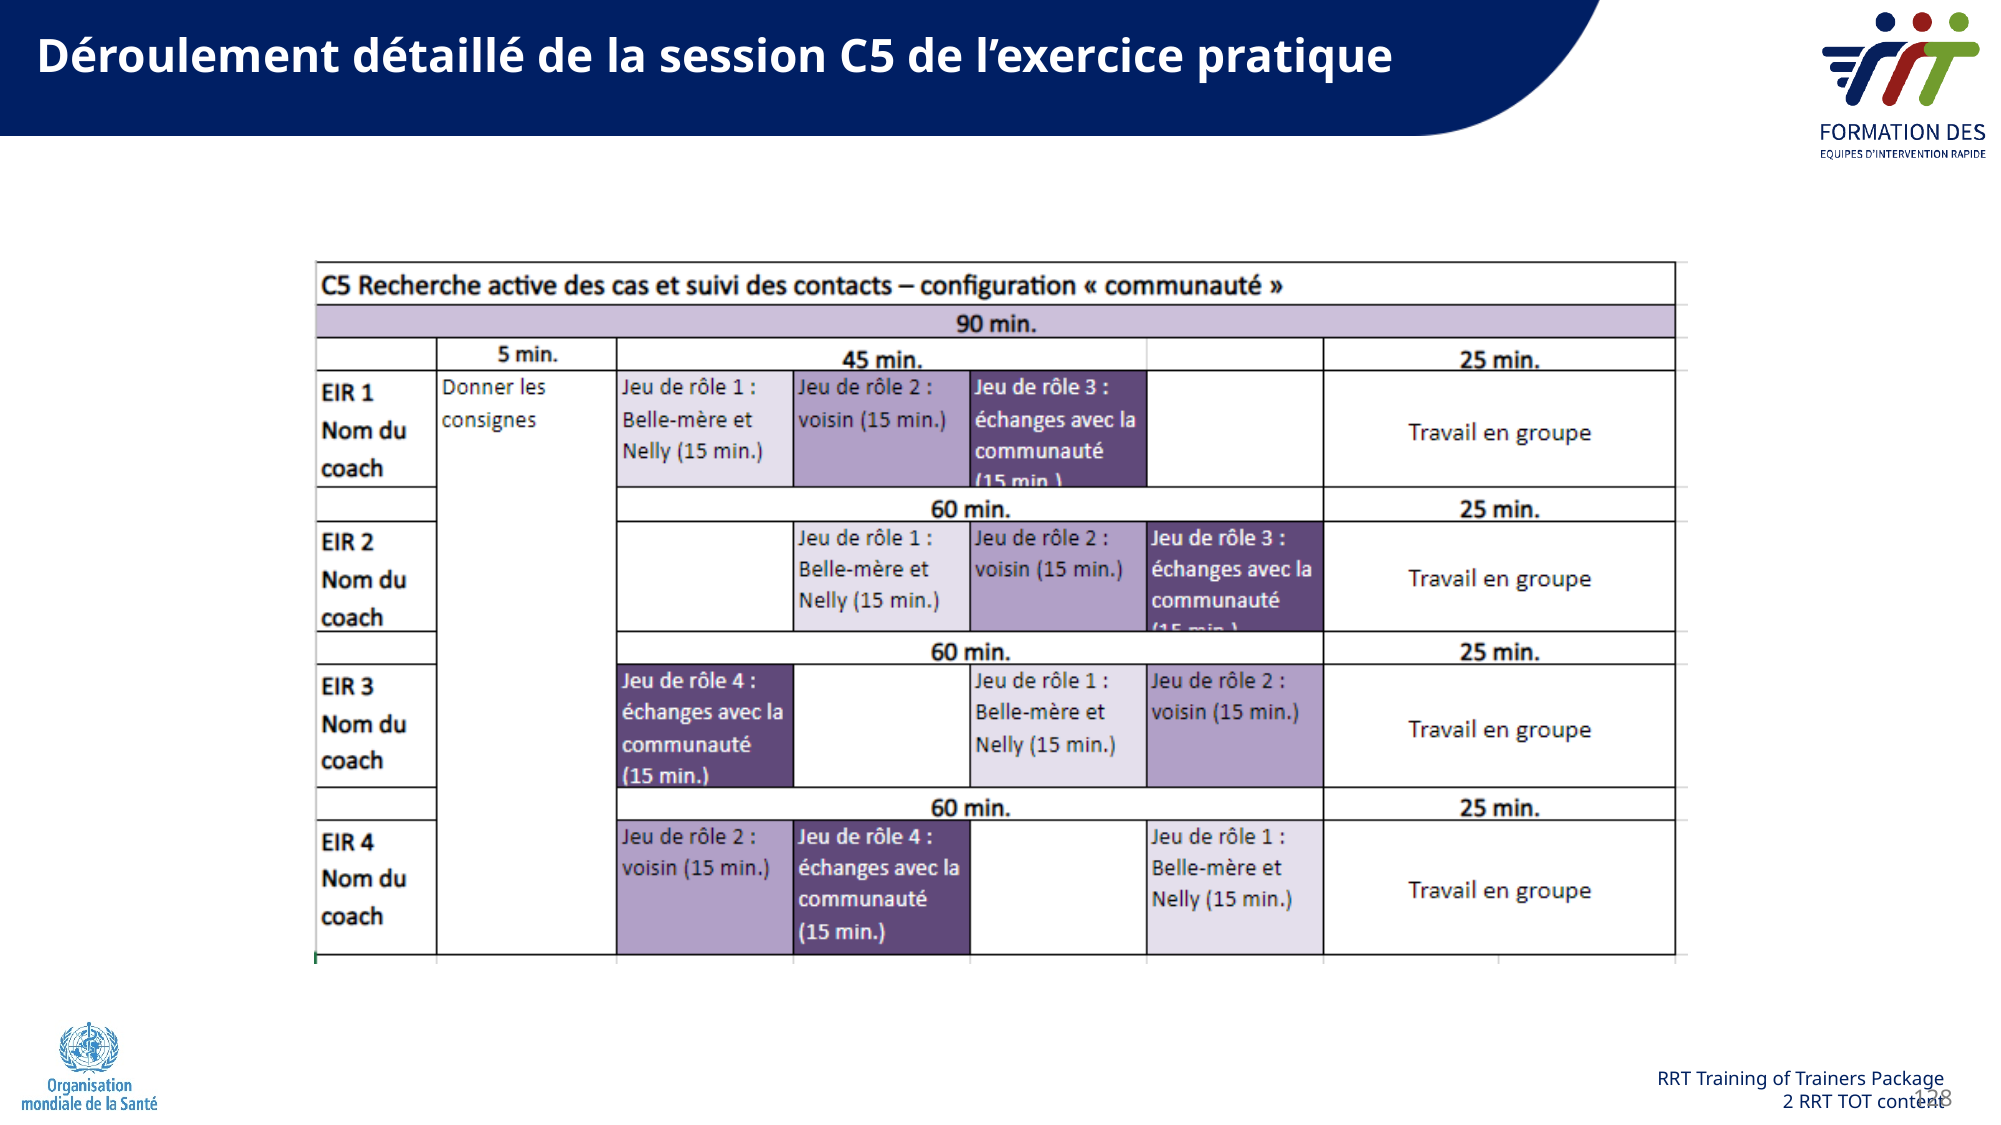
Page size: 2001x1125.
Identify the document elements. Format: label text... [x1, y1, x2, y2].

picture [20, 1020, 158, 1111]
picture [313, 260, 1689, 964]
picture [0, 0, 1623, 136]
picture [1820, 11, 1986, 160]
title Déroulement détaillé de la session C5 de l’exercice pratique [28, 4, 1506, 112]
